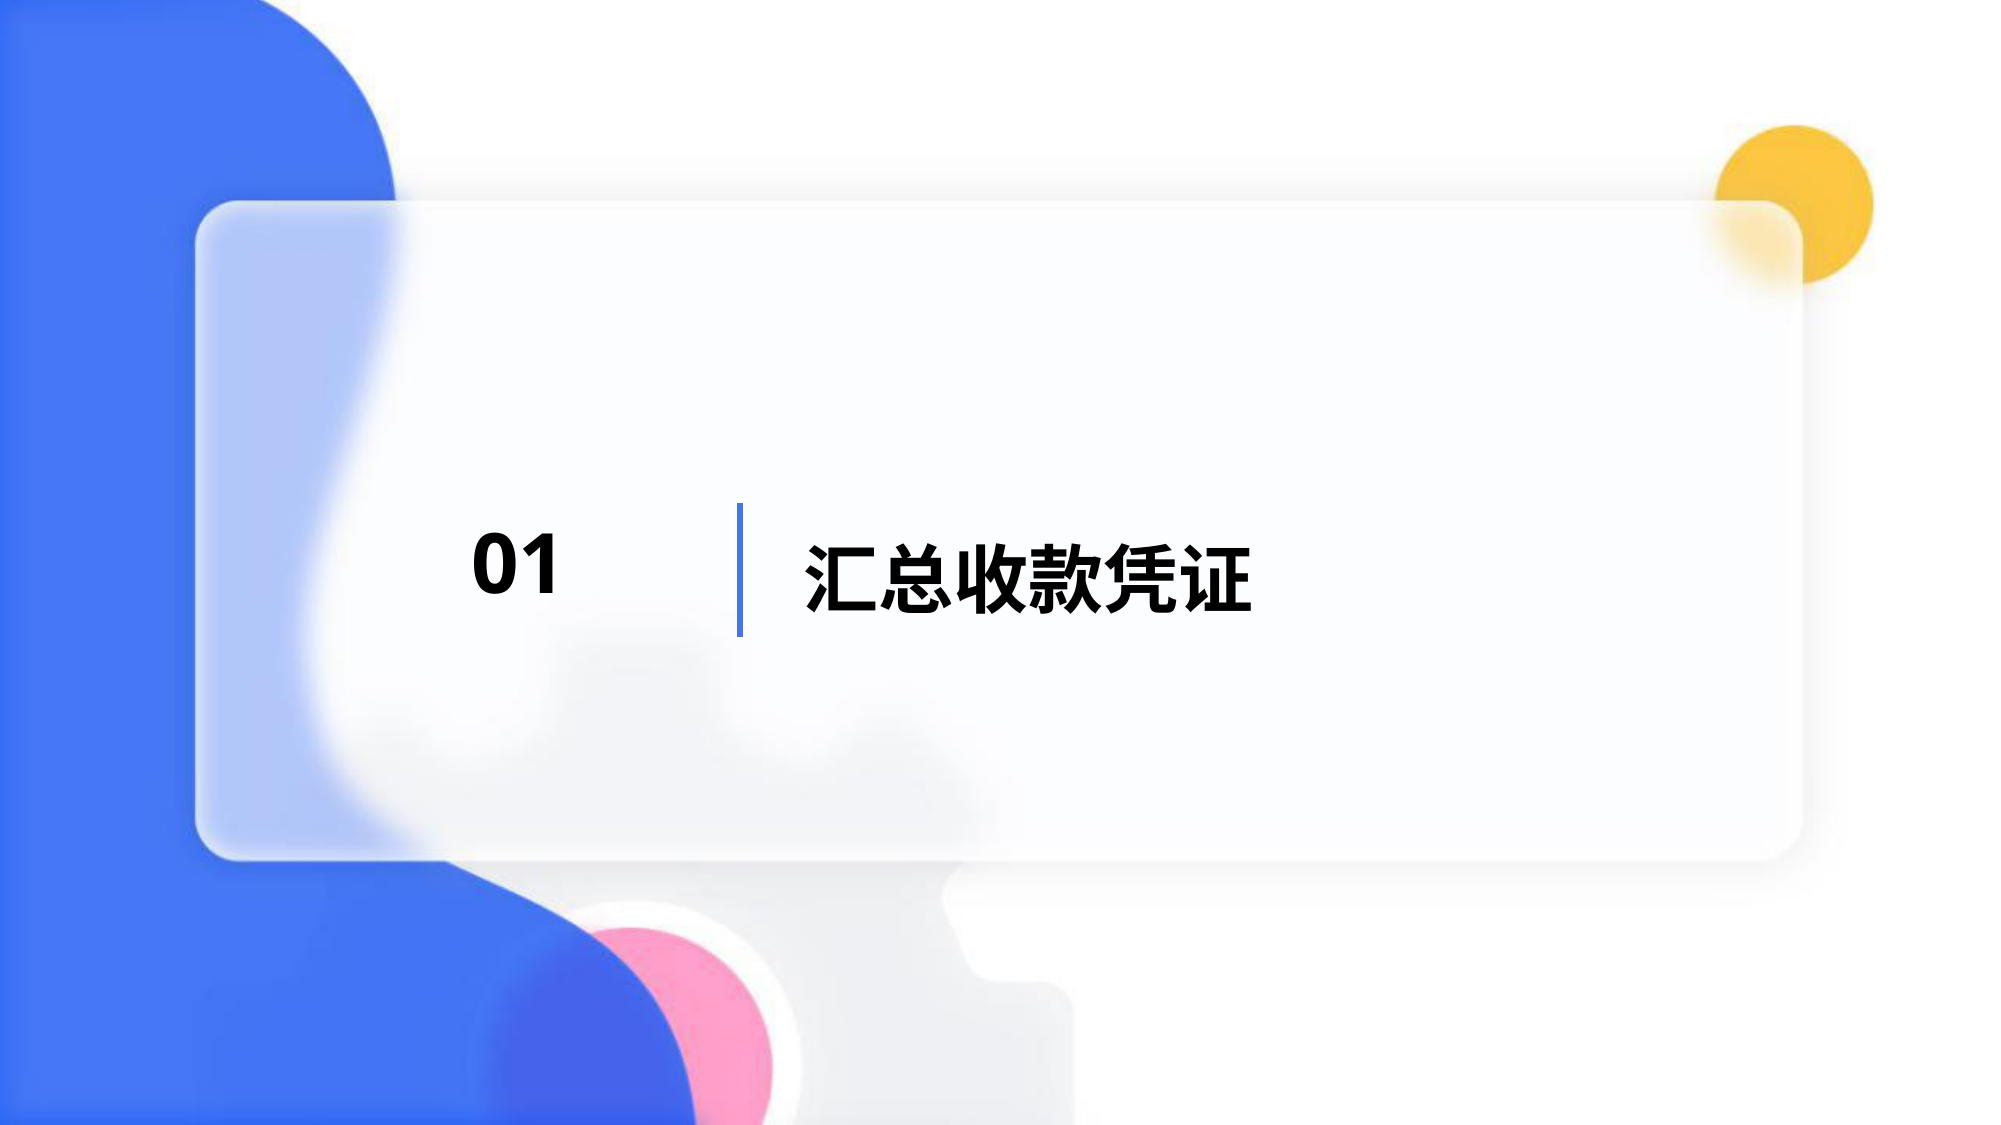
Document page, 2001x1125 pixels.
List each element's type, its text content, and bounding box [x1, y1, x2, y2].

text_box 01 [324, 377, 714, 744]
picture [0, 0, 2000, 1125]
title 汇总收款凭证 [787, 491, 1760, 629]
